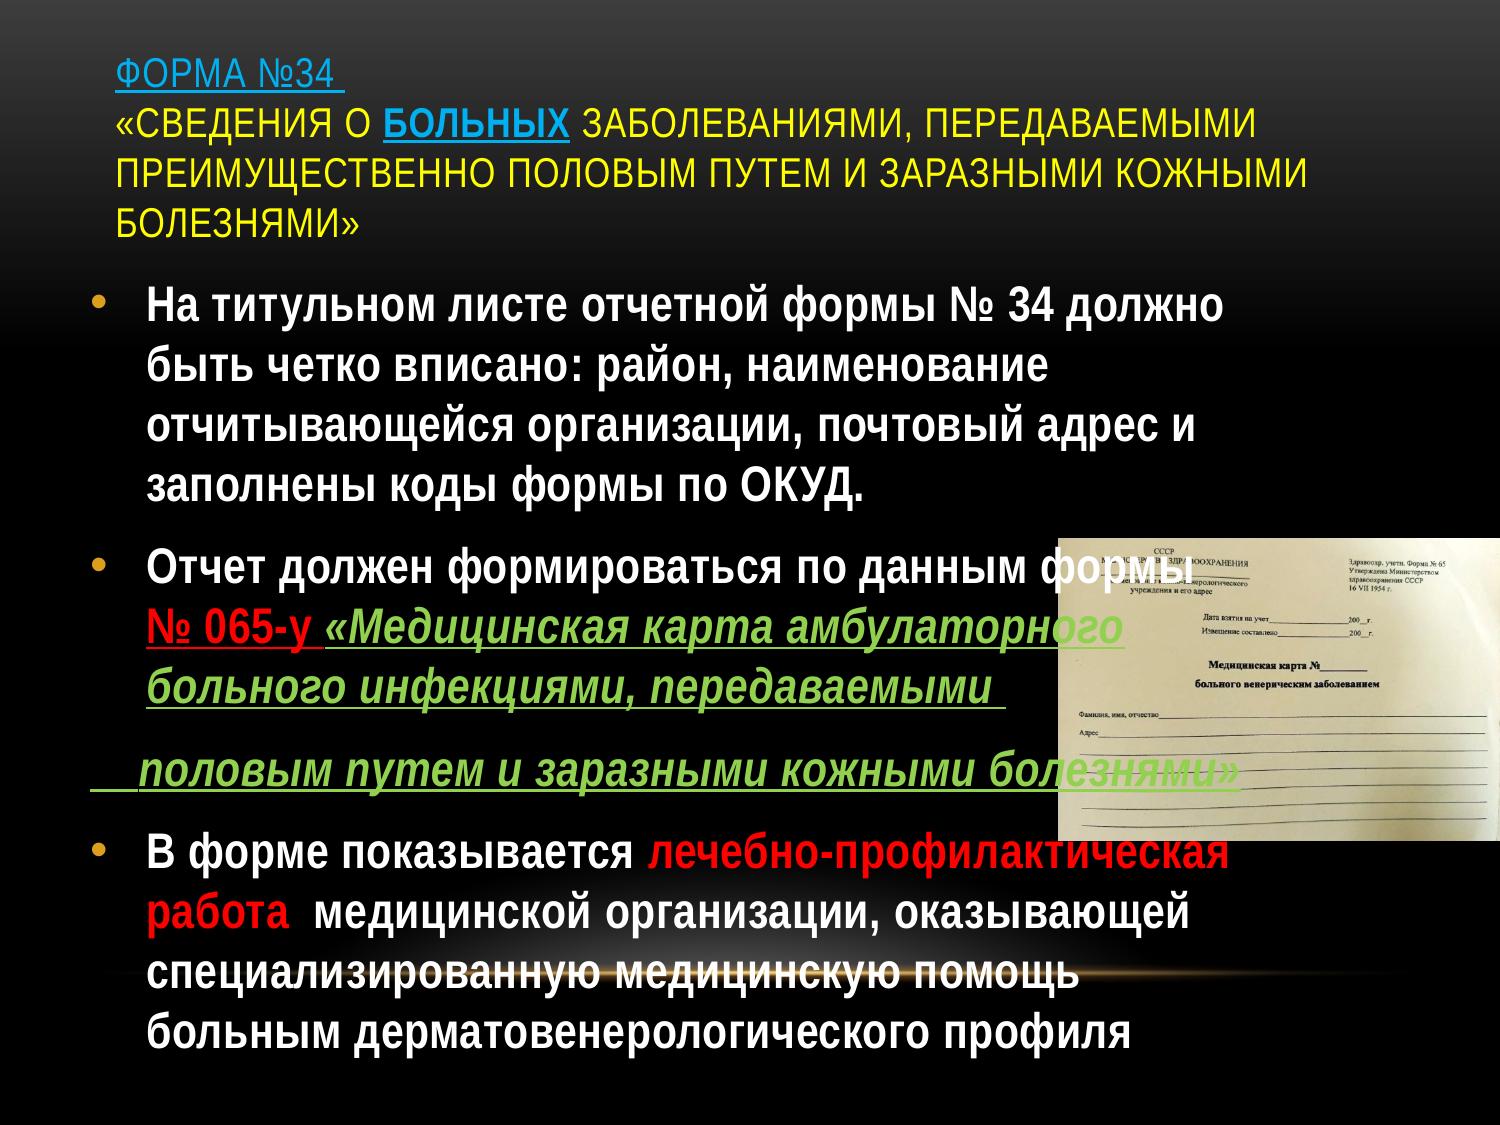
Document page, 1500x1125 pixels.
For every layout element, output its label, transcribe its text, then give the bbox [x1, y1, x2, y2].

title Форма №34 «Сведения о больных заболеваниями, передаваемыми преимущественно половым путем и заразными кожными болезнями» [100, 66, 1401, 254]
picture [0, 0, 1500, 1125]
list На титульном листе отчетной формы № 34 должно быть четко вписано: район, наименование отчитывающейся организации, почтовый адрес и заполнены коды формы по ОКУД. Отчет должен формироваться по данным формы № 065-у «Медицинская карта амбулаторного больного инфекциями, передаваемыми половым путем и заразными кожными болезнями» В форме показывается лечебно-профилактическая работа медицинской организации, оказывающей специализированную медицинскую помощь больным дерматовенерологического профиля [75, 264, 1263, 1125]
